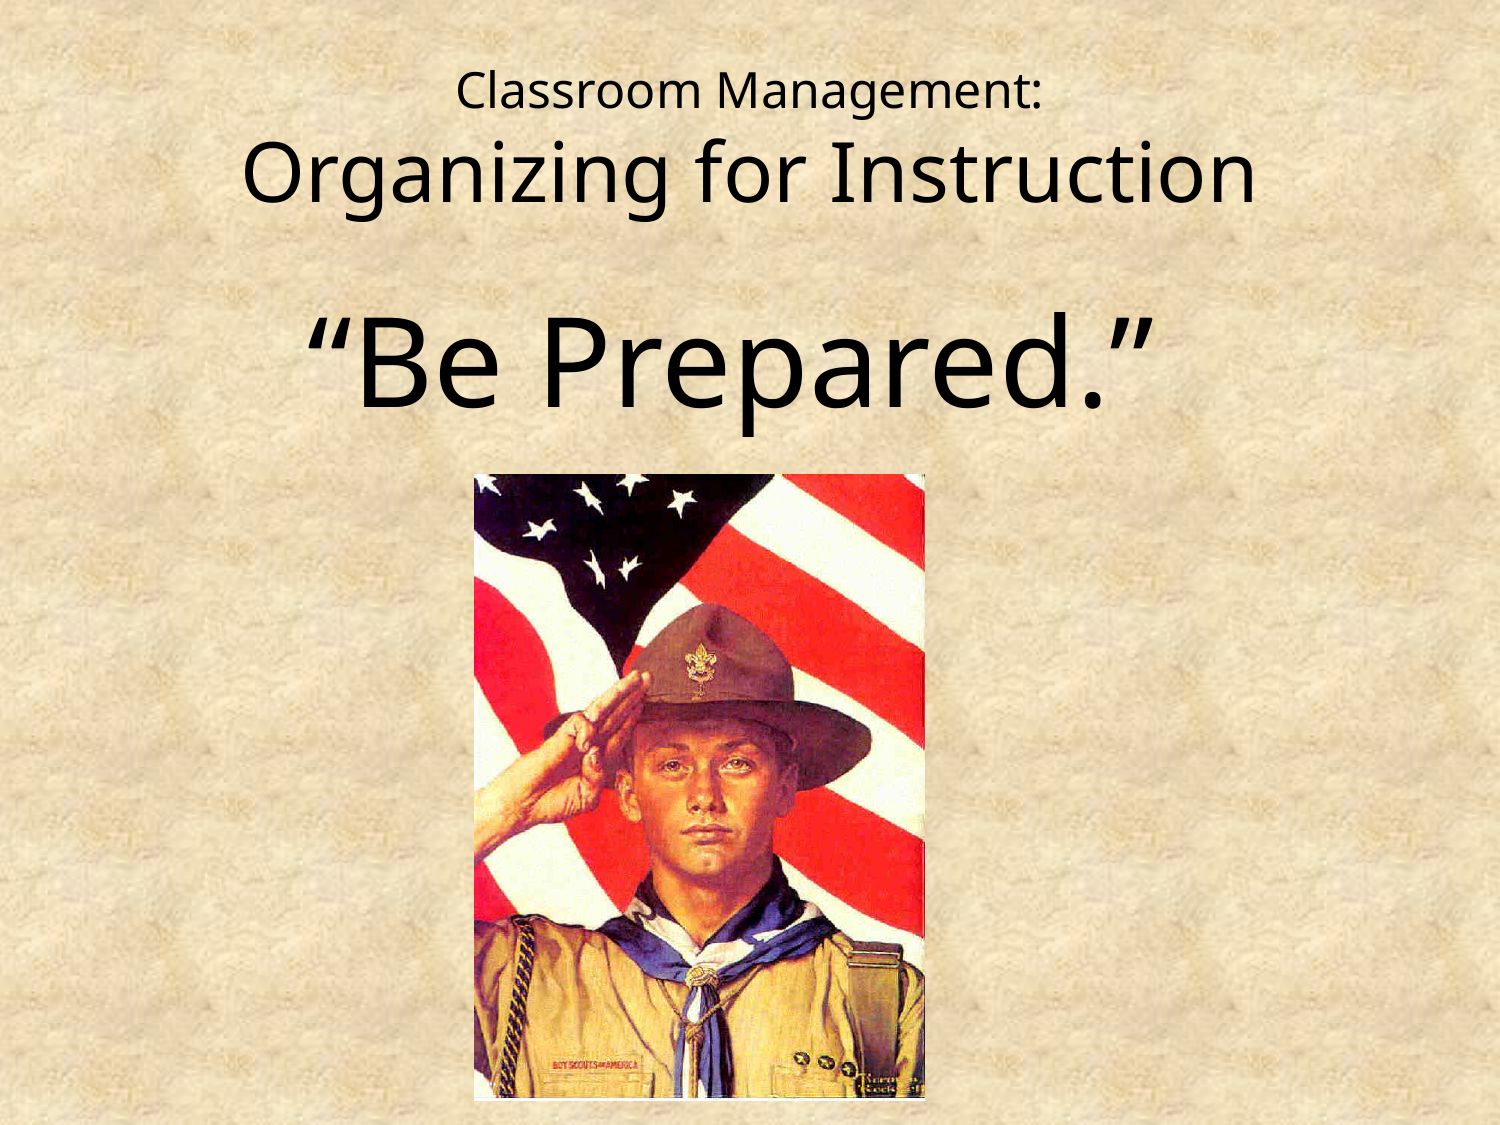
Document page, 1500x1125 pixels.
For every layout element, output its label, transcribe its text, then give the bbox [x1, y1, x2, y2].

picture [0, 0, 1500, 1125]
title Classroom Management: Organizing for Instruction [75, 45, 1425, 233]
list “Be Prepared.” [75, 275, 1388, 1125]
picture [474, 474, 925, 1101]
